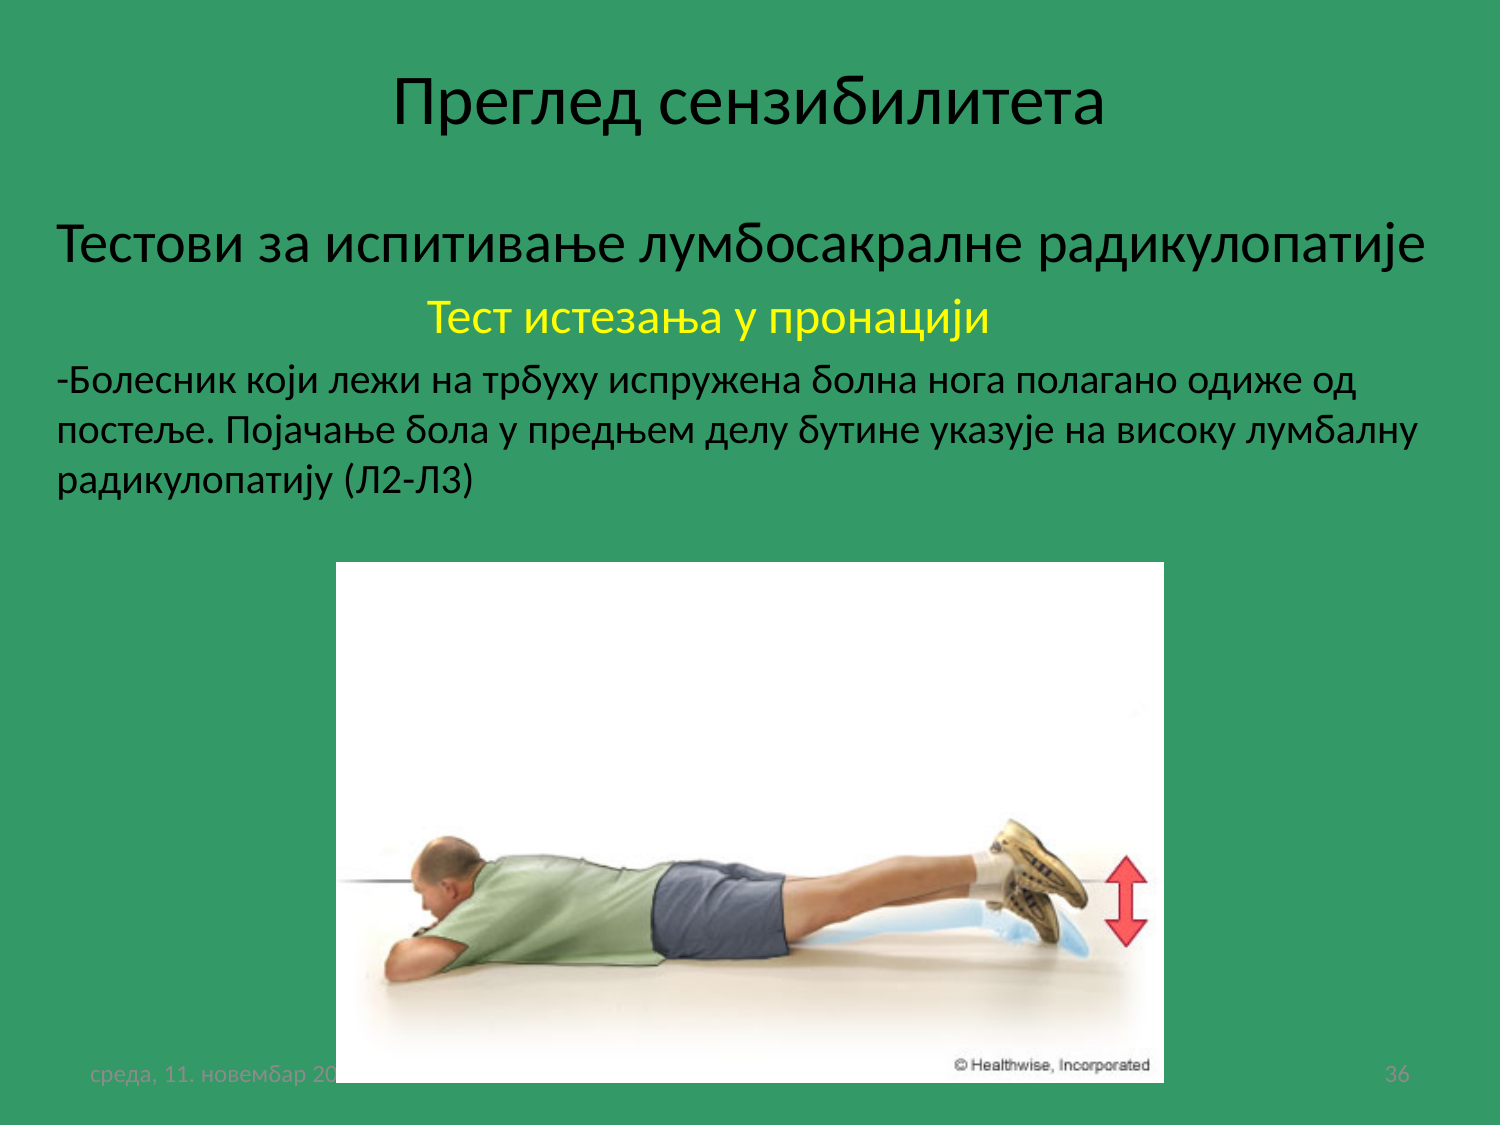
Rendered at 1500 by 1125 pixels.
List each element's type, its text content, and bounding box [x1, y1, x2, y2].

picture [336, 562, 1164, 1083]
title Преглед сензибилитета [75, 45, 1425, 196]
slide_number субота, 30. јануар 2021 [75, 1042, 425, 1103]
list Тестови за испитивање лумбосакралне радикулопатије Тест истезања у пронацији -Болесник који лежи на трбуху испружена болна нога полагано одиже од постеље. Појачање бола у предњем делу бутине указује на високу лумбалну радикулопатију (Л2-Л3) [41, 196, 1471, 1059]
slide_number 36 [1074, 1042, 1425, 1103]
